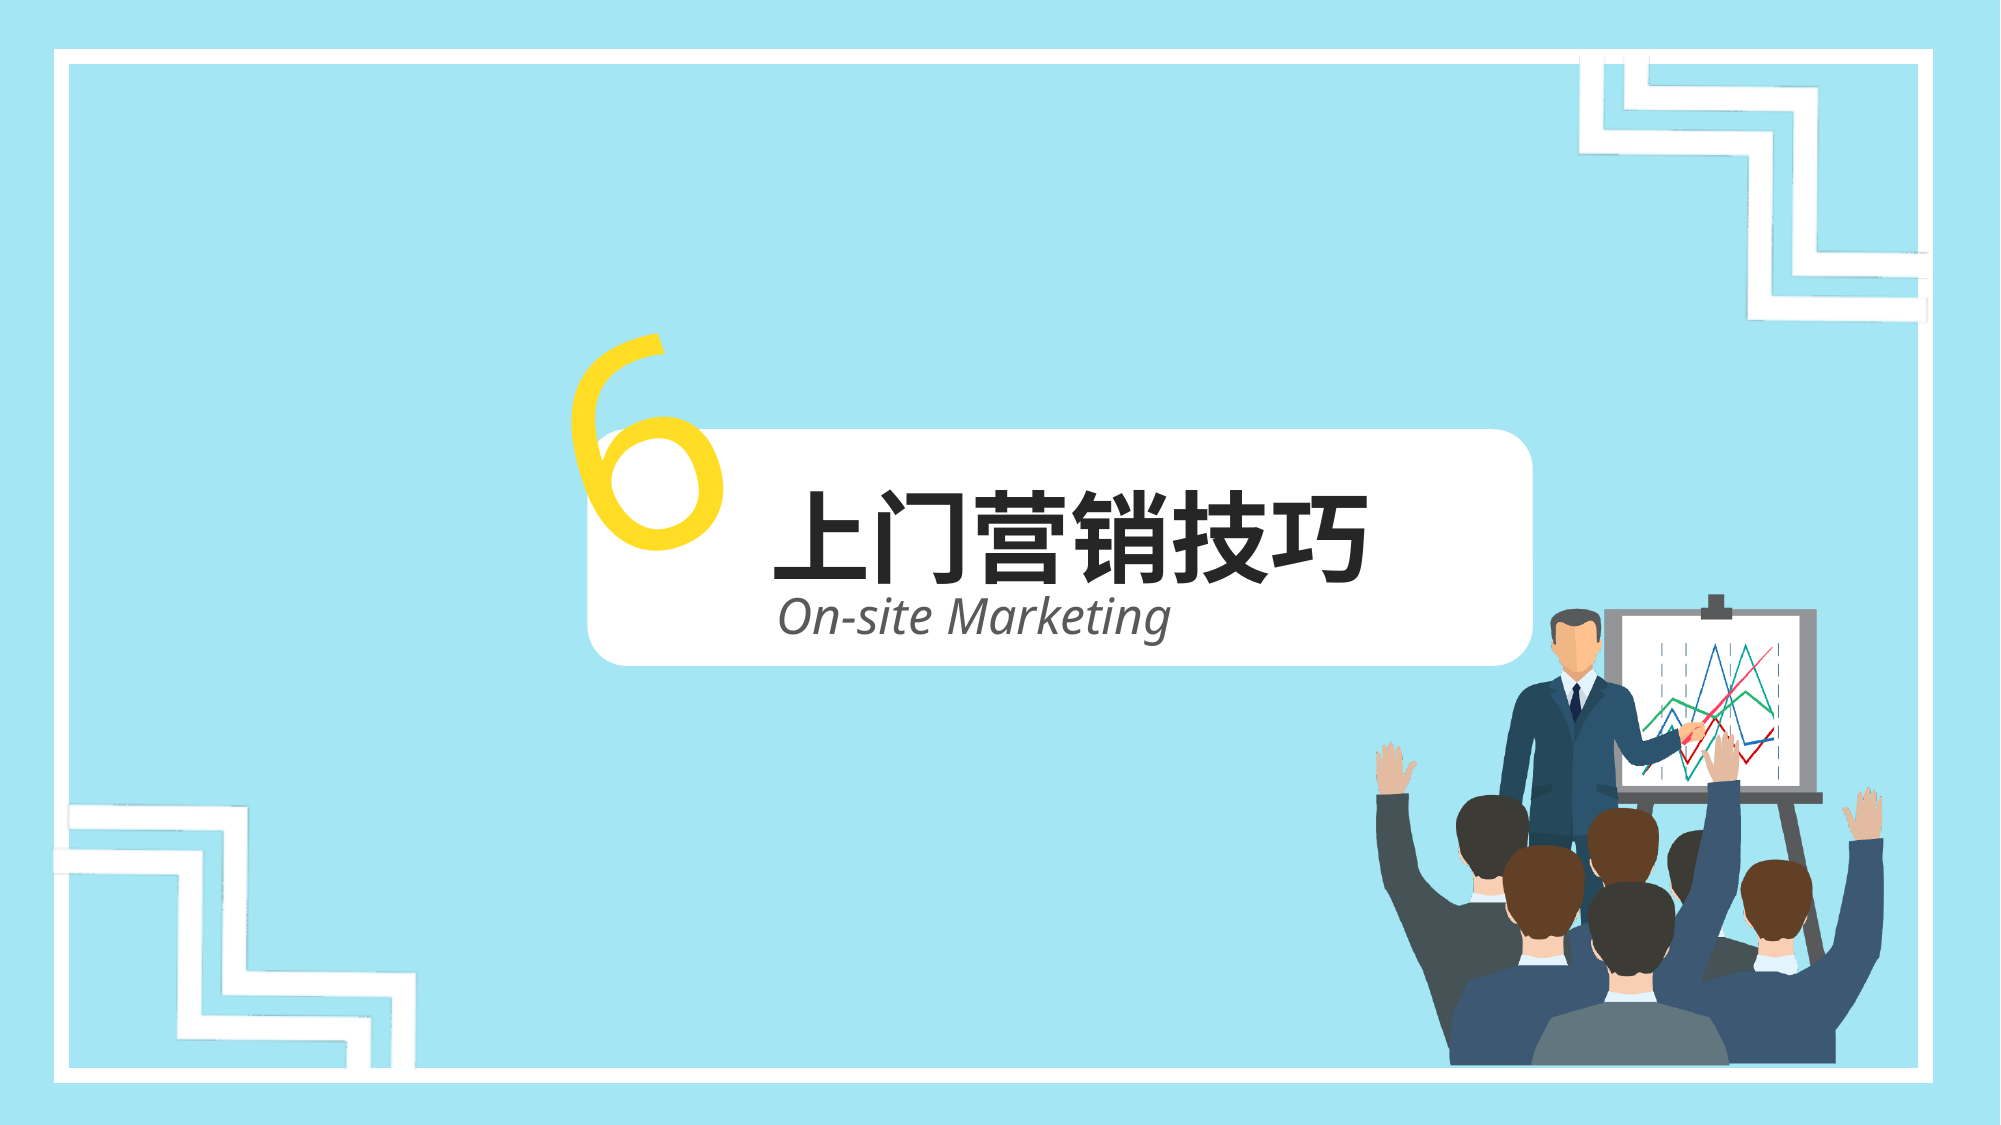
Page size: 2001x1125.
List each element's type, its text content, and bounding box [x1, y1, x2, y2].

picture [21, 548, 544, 1067]
picture [1444, 58, 1967, 578]
picture [1359, 584, 1887, 1098]
text_box 6 [487, 244, 721, 639]
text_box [654, 468, 1487, 653]
